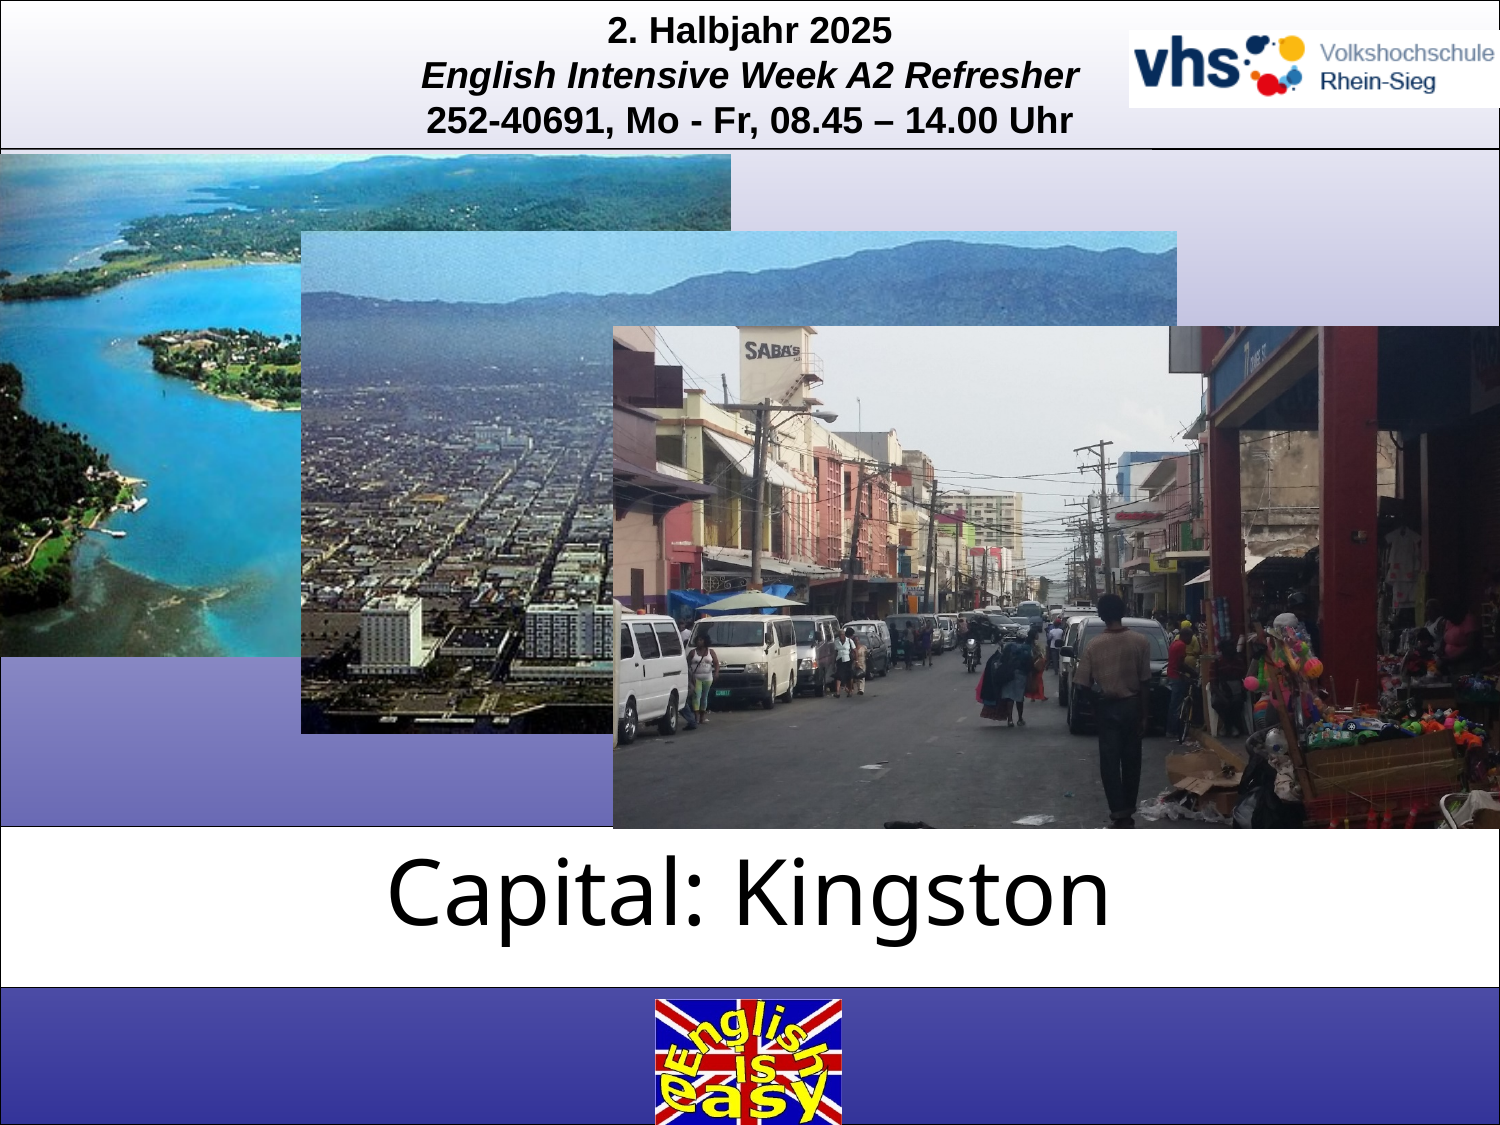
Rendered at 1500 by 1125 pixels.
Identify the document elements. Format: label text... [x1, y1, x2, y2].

picture [1129, 30, 1500, 108]
picture [0, 154, 1500, 829]
title Capital: Kingston [0, 826, 1500, 988]
picture [655, 999, 842, 1125]
